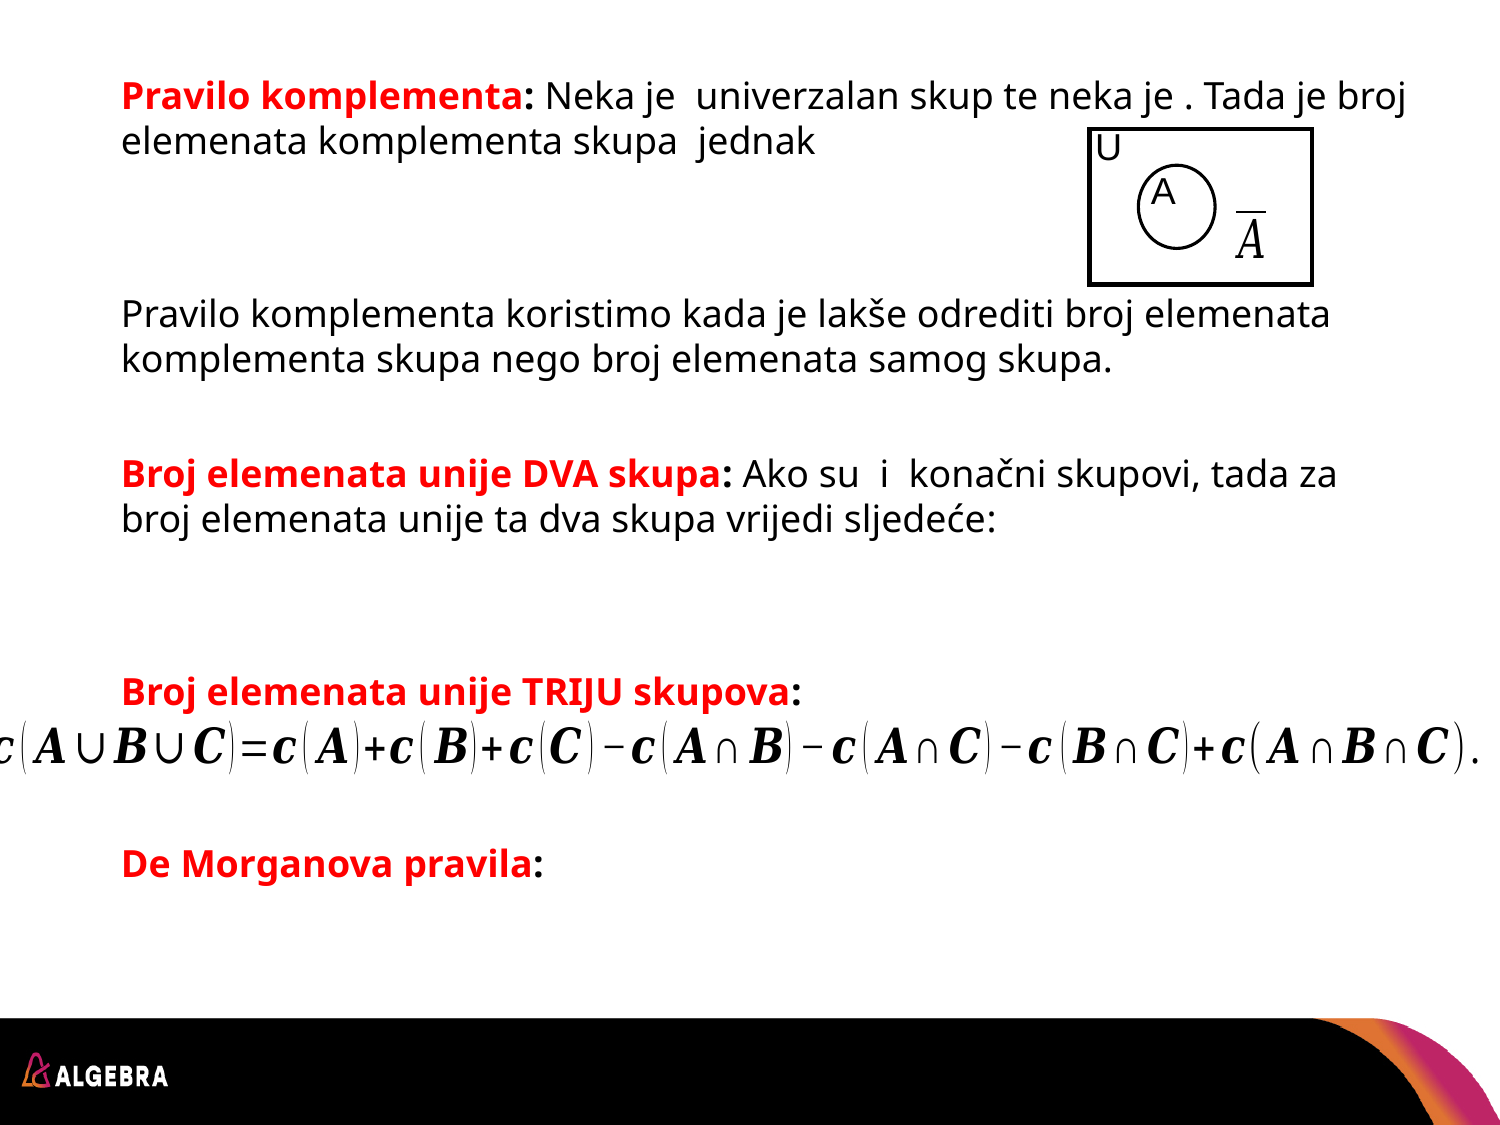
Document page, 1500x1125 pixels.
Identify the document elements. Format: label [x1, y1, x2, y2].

picture [0, 0, 1500, 1125]
text_box [1080, 115, 1315, 285]
